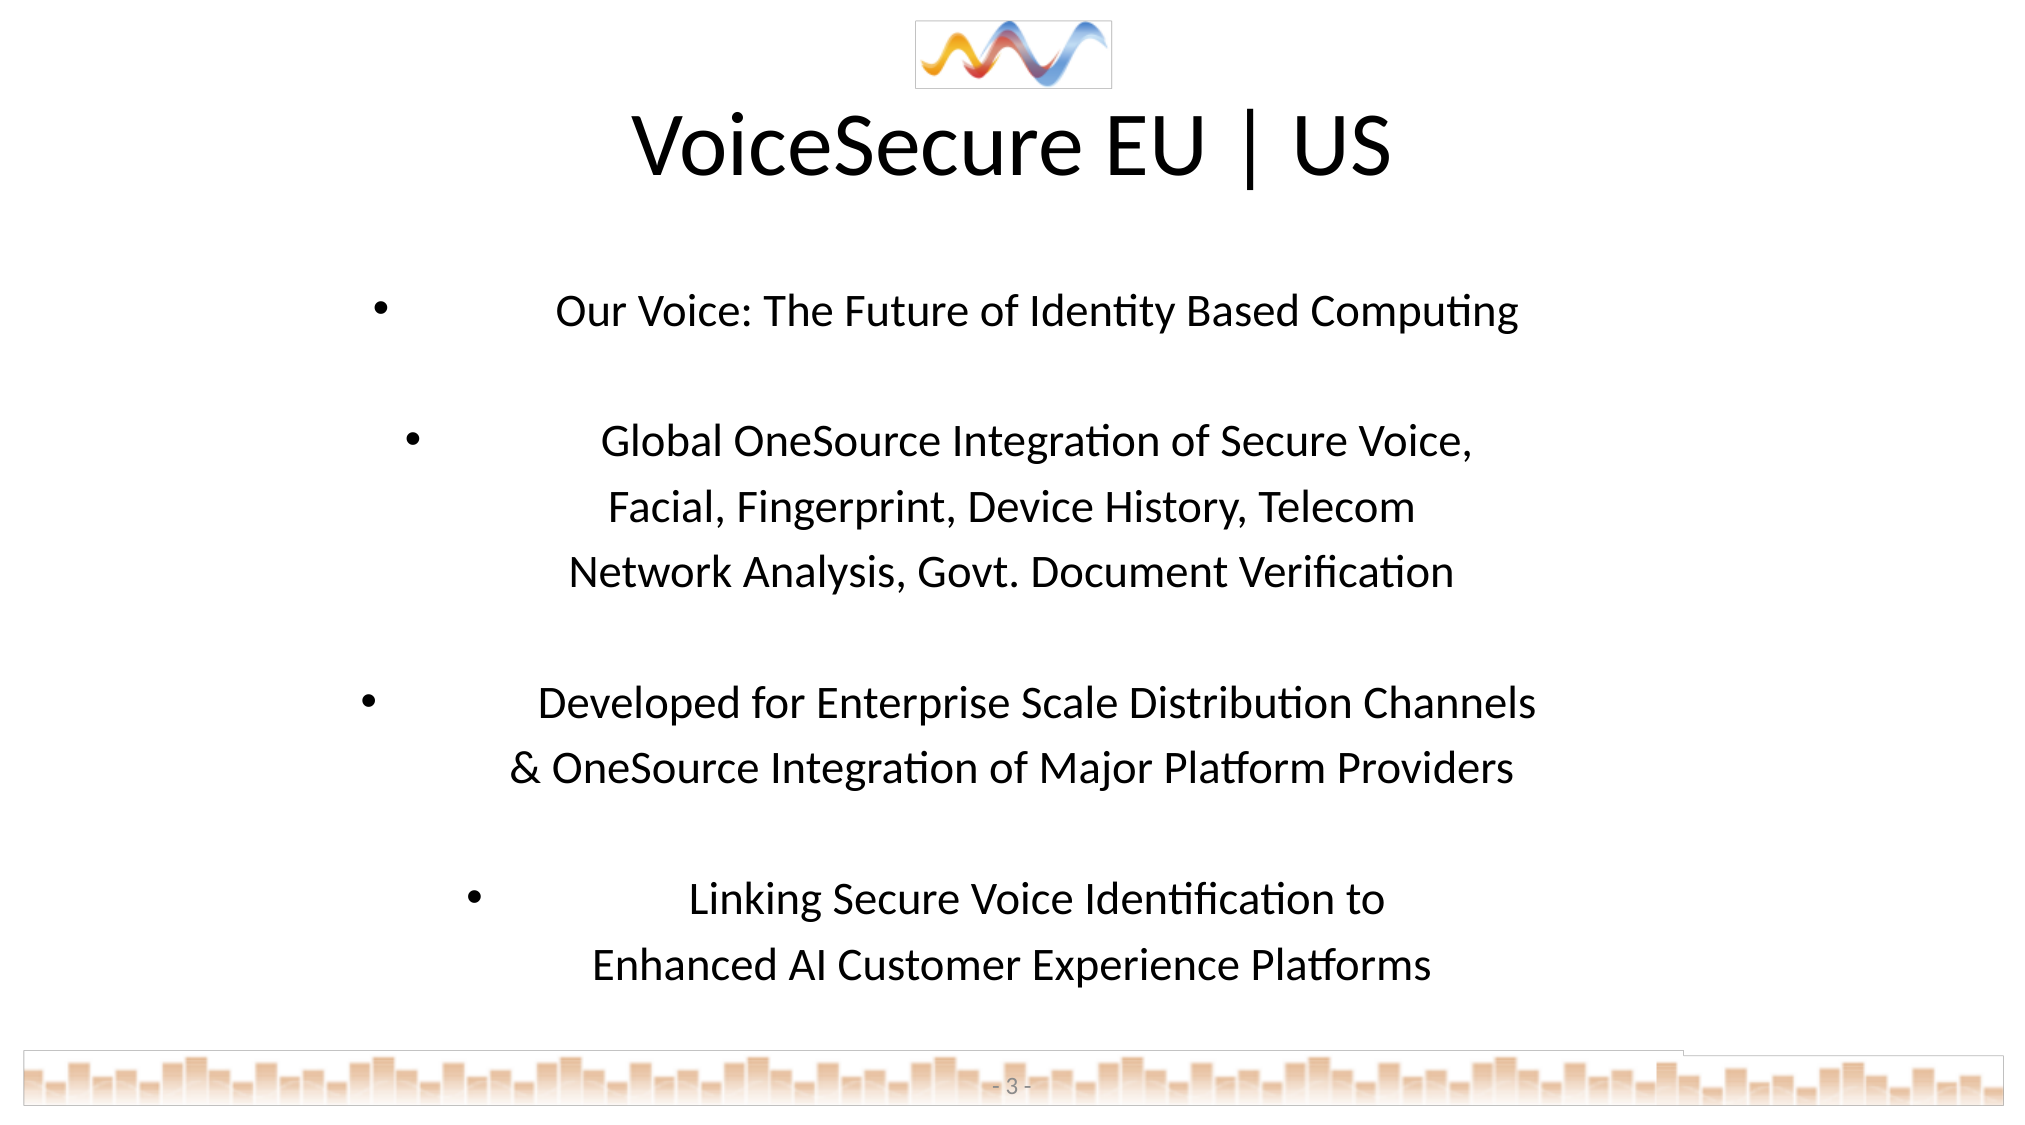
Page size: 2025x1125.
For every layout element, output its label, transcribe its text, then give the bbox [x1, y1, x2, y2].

list Our Voice: The Future of Identity Based Computing Global OneSource Integration of Secure Voice, Facial, Fingerprint, Device History, Telecom Network Analysis, Govt. Document Verification Developed for Enterprise Scale Distribution Channels & OneSource Integration of Major Platform Providers Linking Secure Voice Identification to Enhanced AI Customer Experience Platforms [101, 206, 1924, 1005]
slide_number - 3 - [940, 1054, 1083, 1115]
title VoiceSecure EU | US [101, 45, 1924, 206]
